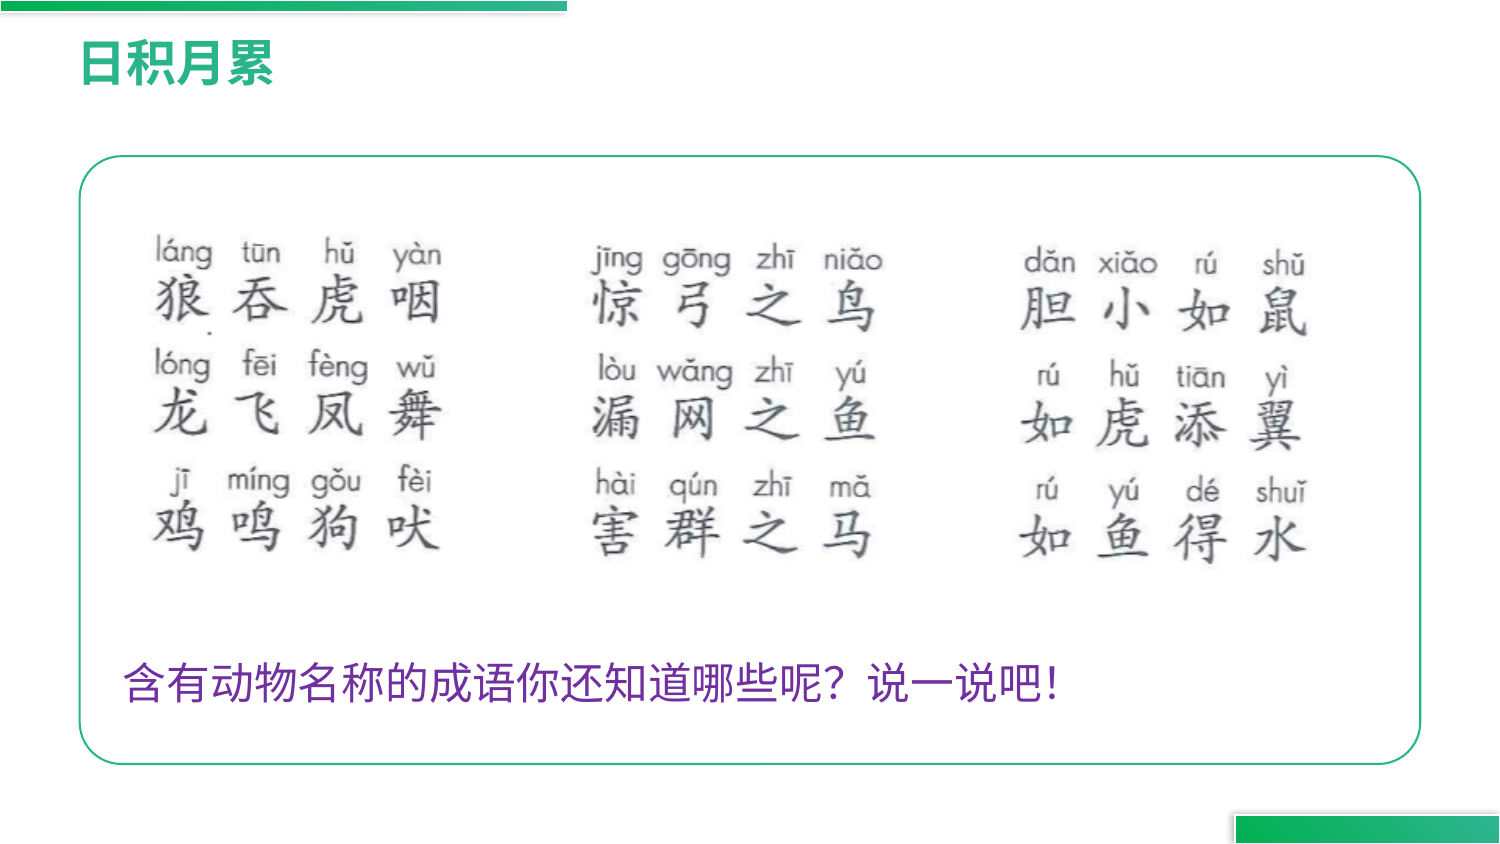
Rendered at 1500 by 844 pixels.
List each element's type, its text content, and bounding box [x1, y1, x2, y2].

list 日积月累 [41, 32, 382, 94]
text_box 含有动物名称的成语你还知道哪些呢？说一说吧！ [111, 649, 1213, 714]
picture [140, 190, 1337, 586]
